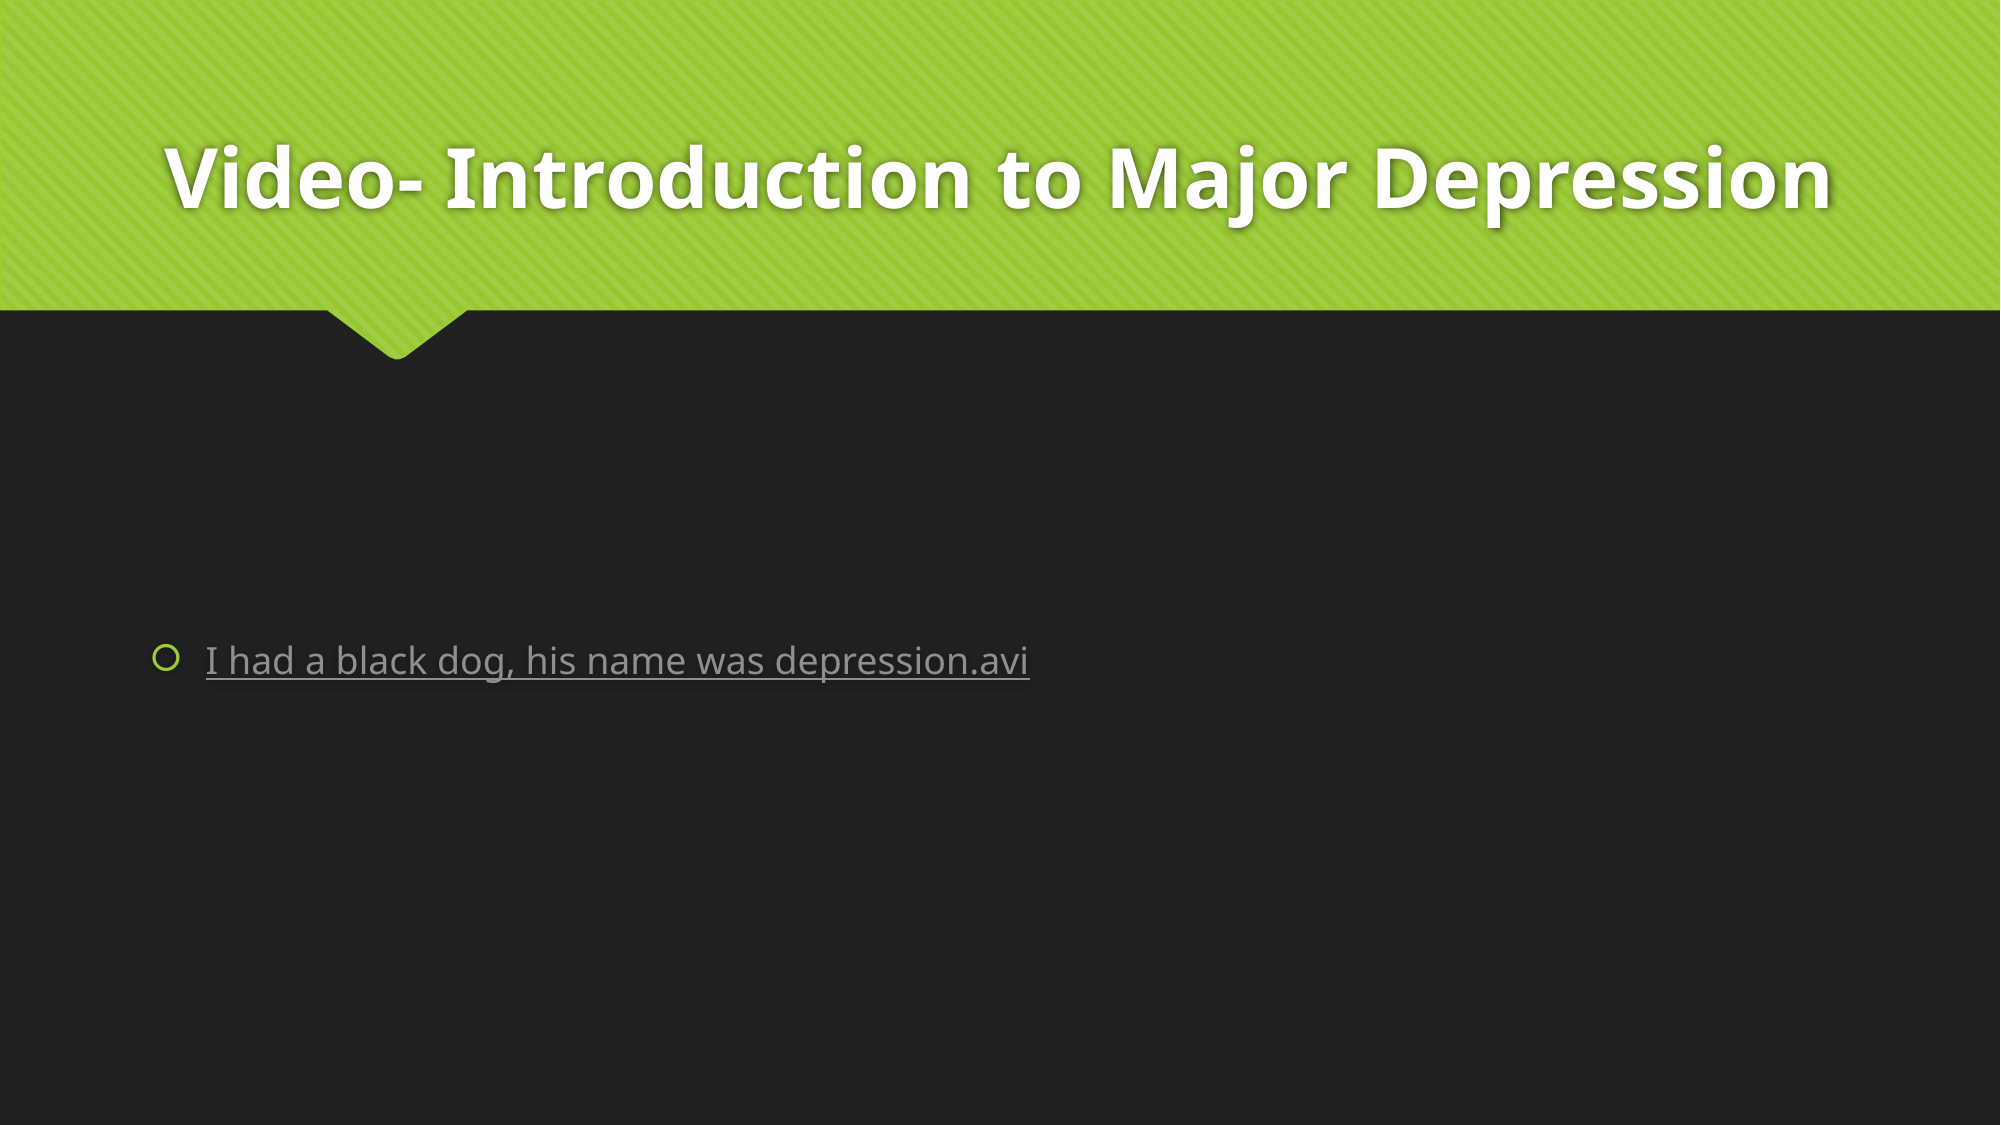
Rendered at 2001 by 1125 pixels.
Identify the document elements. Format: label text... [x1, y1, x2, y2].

title Video- Introduction to Major Depression [132, 73, 1868, 233]
list I had a black dog, his name was depression.avi [134, 364, 1866, 962]
